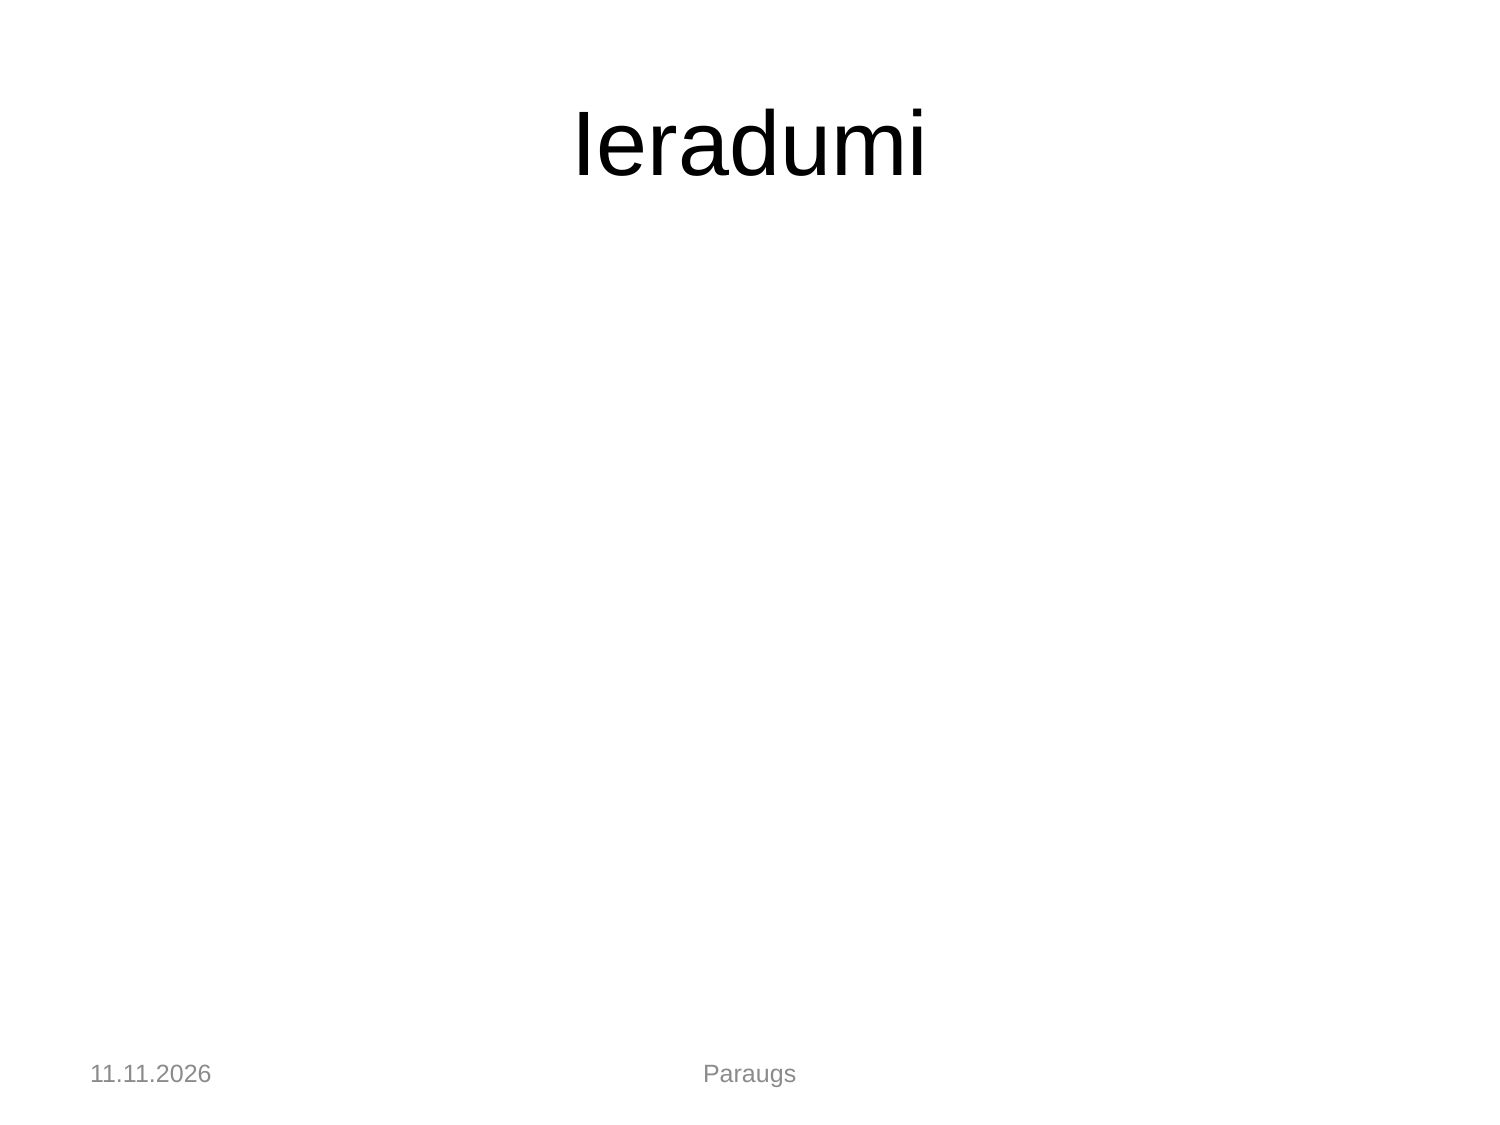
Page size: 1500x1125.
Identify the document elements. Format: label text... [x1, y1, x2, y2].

footer Paraugs [512, 1042, 988, 1103]
title Ieradumi [74, 44, 1426, 233]
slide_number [75, 1042, 425, 1103]
